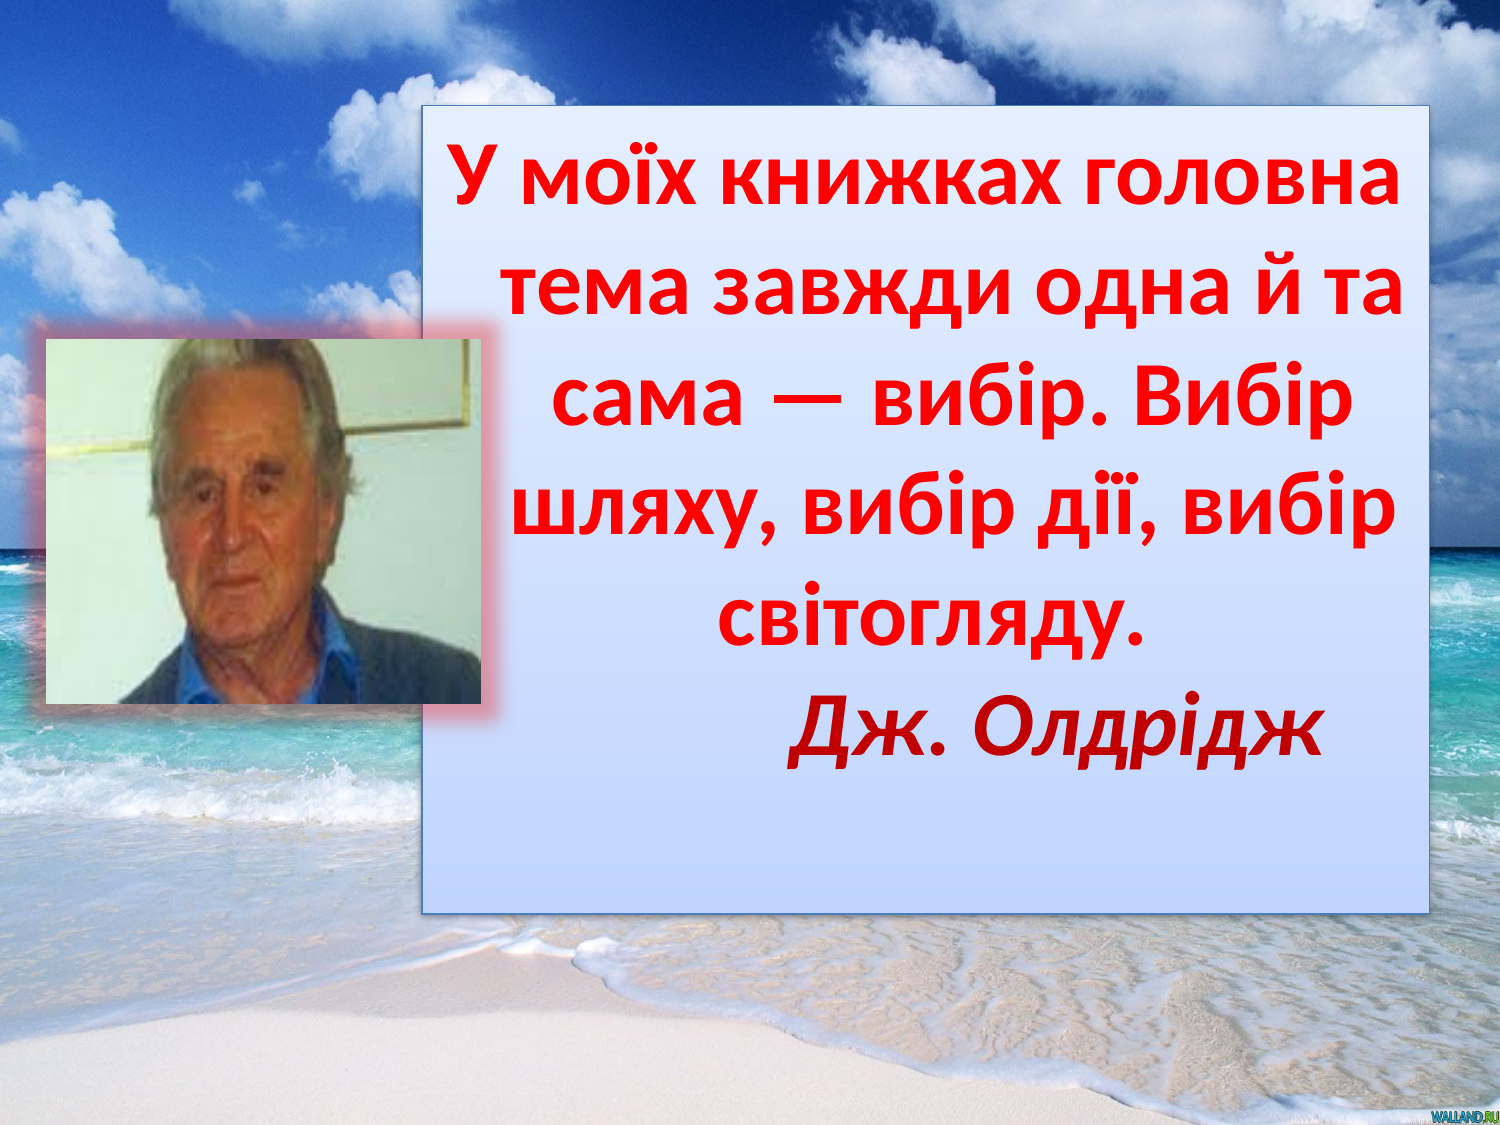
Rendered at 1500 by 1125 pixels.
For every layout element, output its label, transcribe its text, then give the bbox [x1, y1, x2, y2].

picture [0, 0, 1500, 1125]
list У моїх книжках головна тема завжди одна й та сама — вибір. Вибір шляху, вибір дії, вибір світогляду. Дж. Олдрідж [421, 105, 1430, 915]
